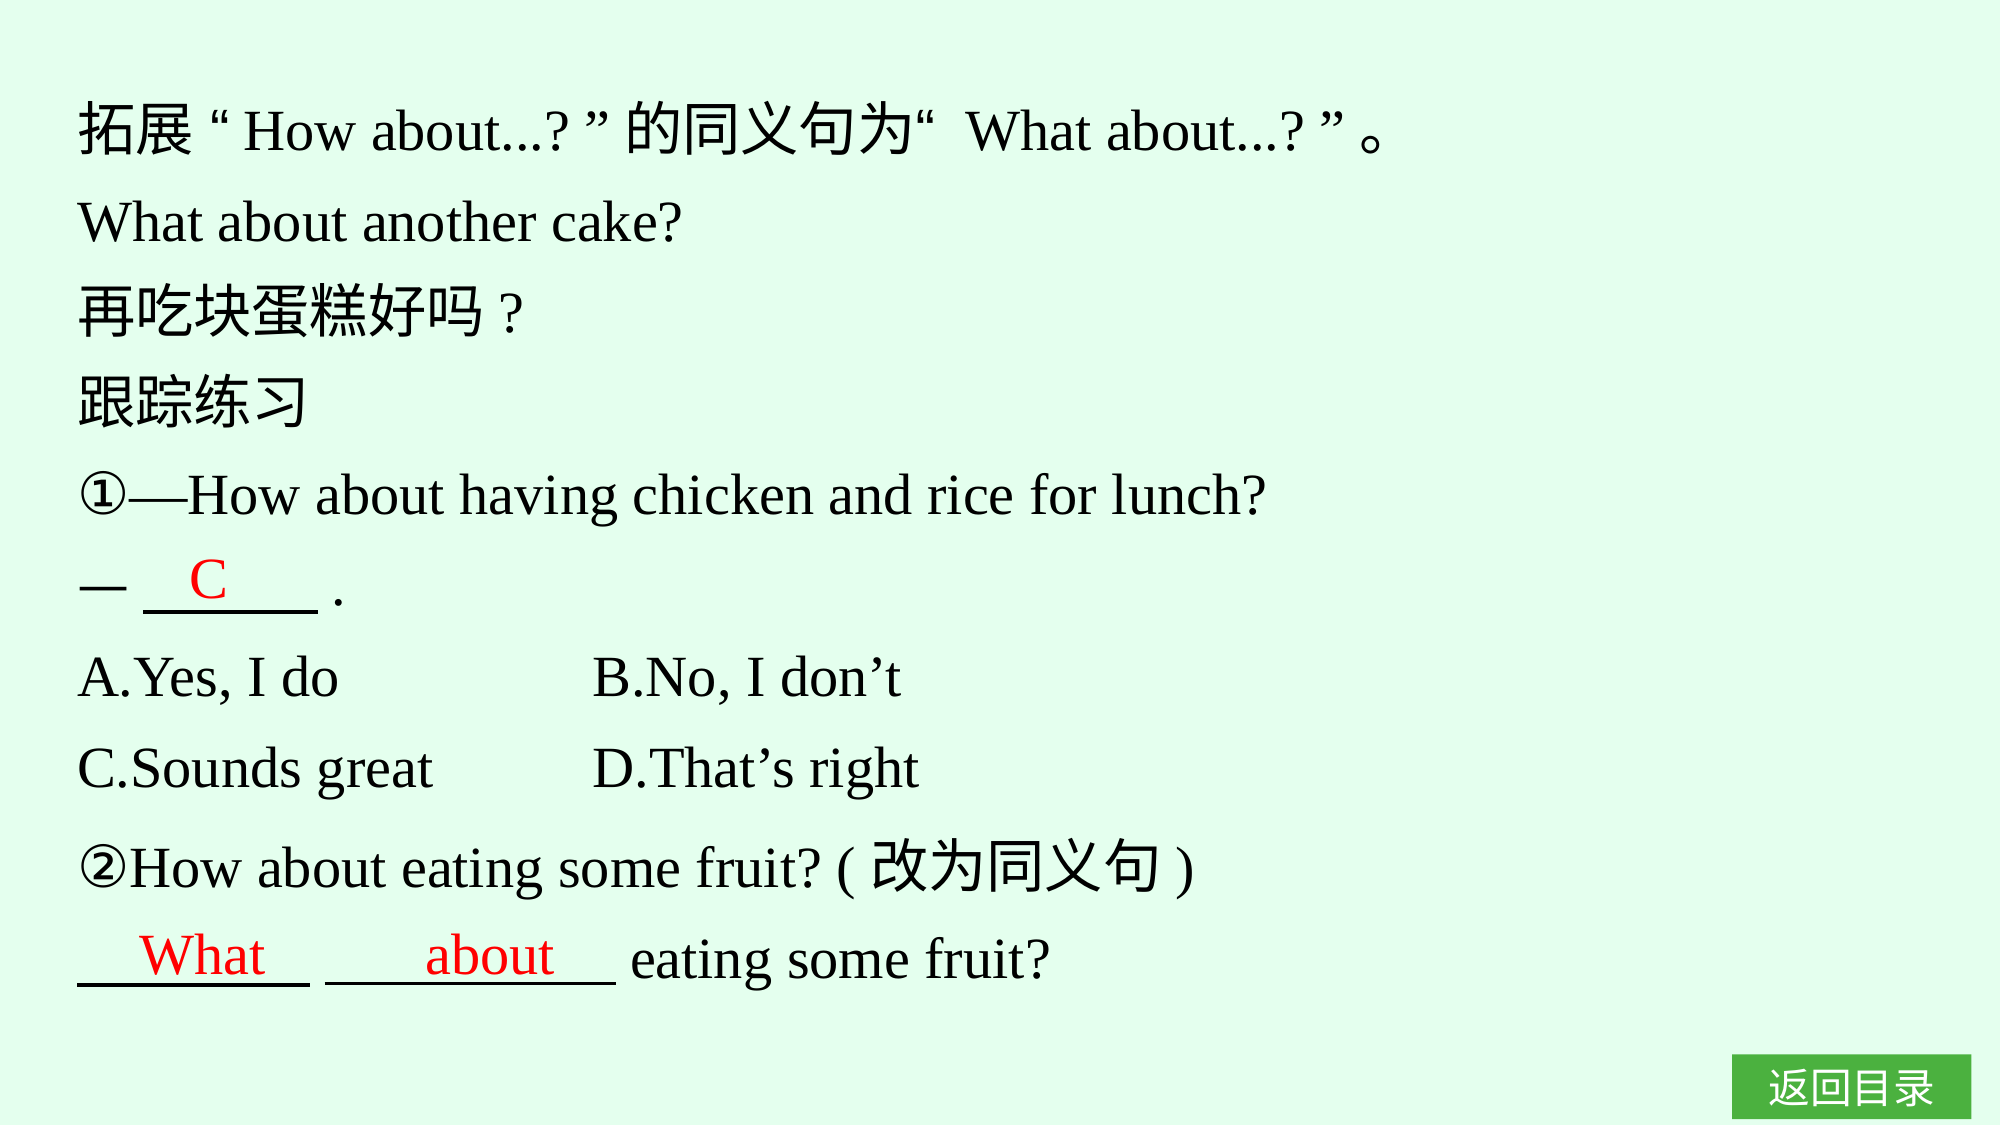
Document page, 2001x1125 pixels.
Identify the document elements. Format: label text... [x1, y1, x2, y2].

text_box ②How about eating some fruit? (改为同义句) eating some fruit? [62, 800, 1938, 998]
text_box 拓展 “How about...? ”的同义句为“ What about...? ”。 What about another cake? 再吃块蛋糕好吗? 跟踪练习 ①—How about having chicken and rice for lunch? — . A.Yes, I do B.No, I don’t C.Sounds great D.That’s right [62, 64, 1938, 800]
text_box What about [125, 895, 571, 994]
text_box C [175, 519, 244, 619]
